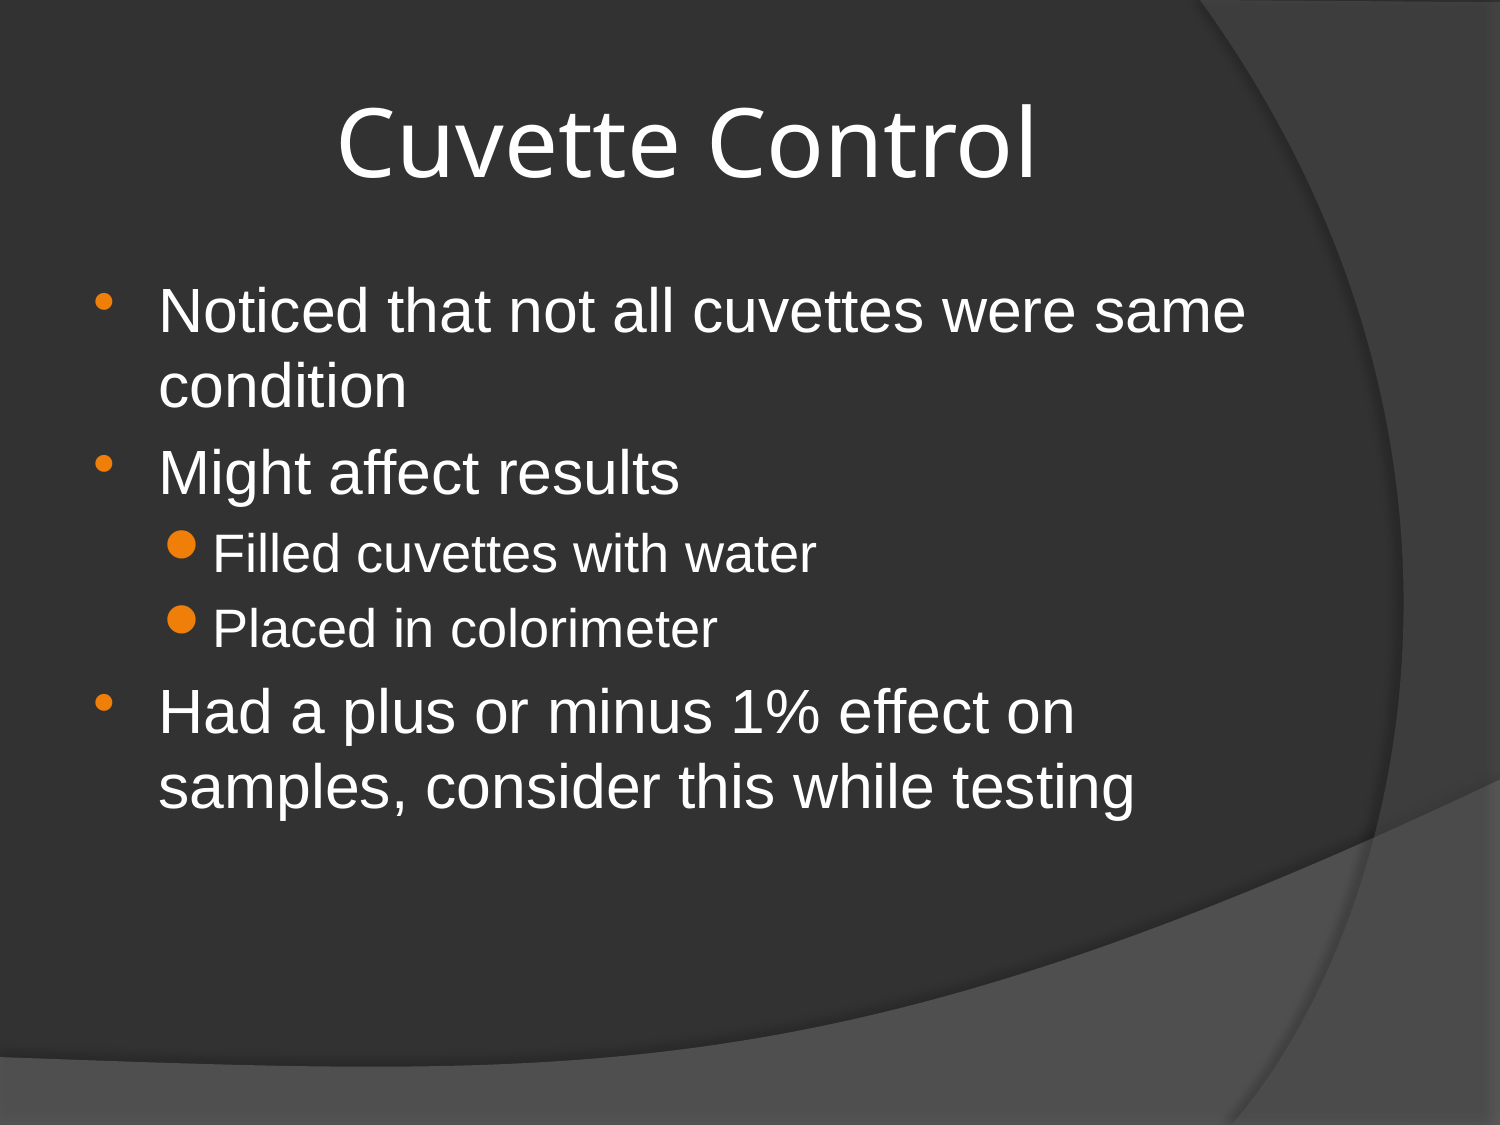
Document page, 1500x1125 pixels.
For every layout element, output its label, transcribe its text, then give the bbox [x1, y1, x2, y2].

list Noticed that not all cuvettes were same condition Might affect results Filled cuvettes with water Placed in colorimeter Had a plus or minus 1% effect on samples, consider this while testing [75, 262, 1300, 1005]
title Cuvette Control [75, 45, 1300, 233]
